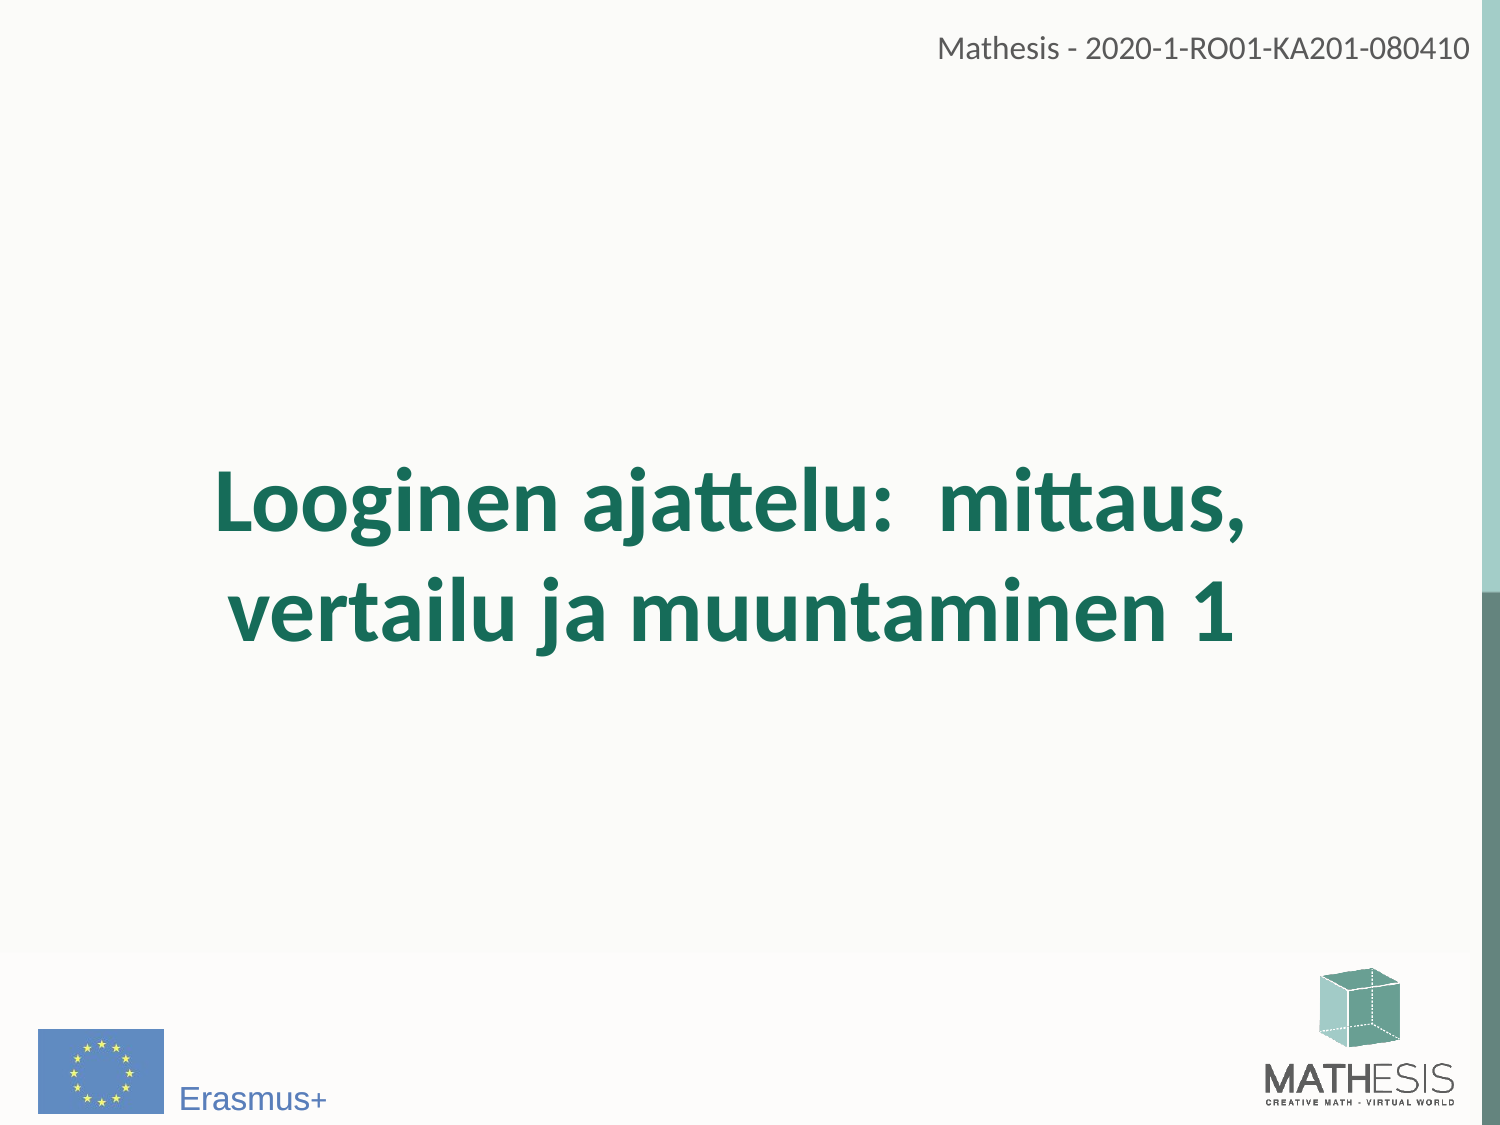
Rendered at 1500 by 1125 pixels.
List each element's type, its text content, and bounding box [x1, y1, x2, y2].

title Looginen ajattelu: mittaus, vertailu ja muuntaminen 1 [53, 432, 1411, 674]
